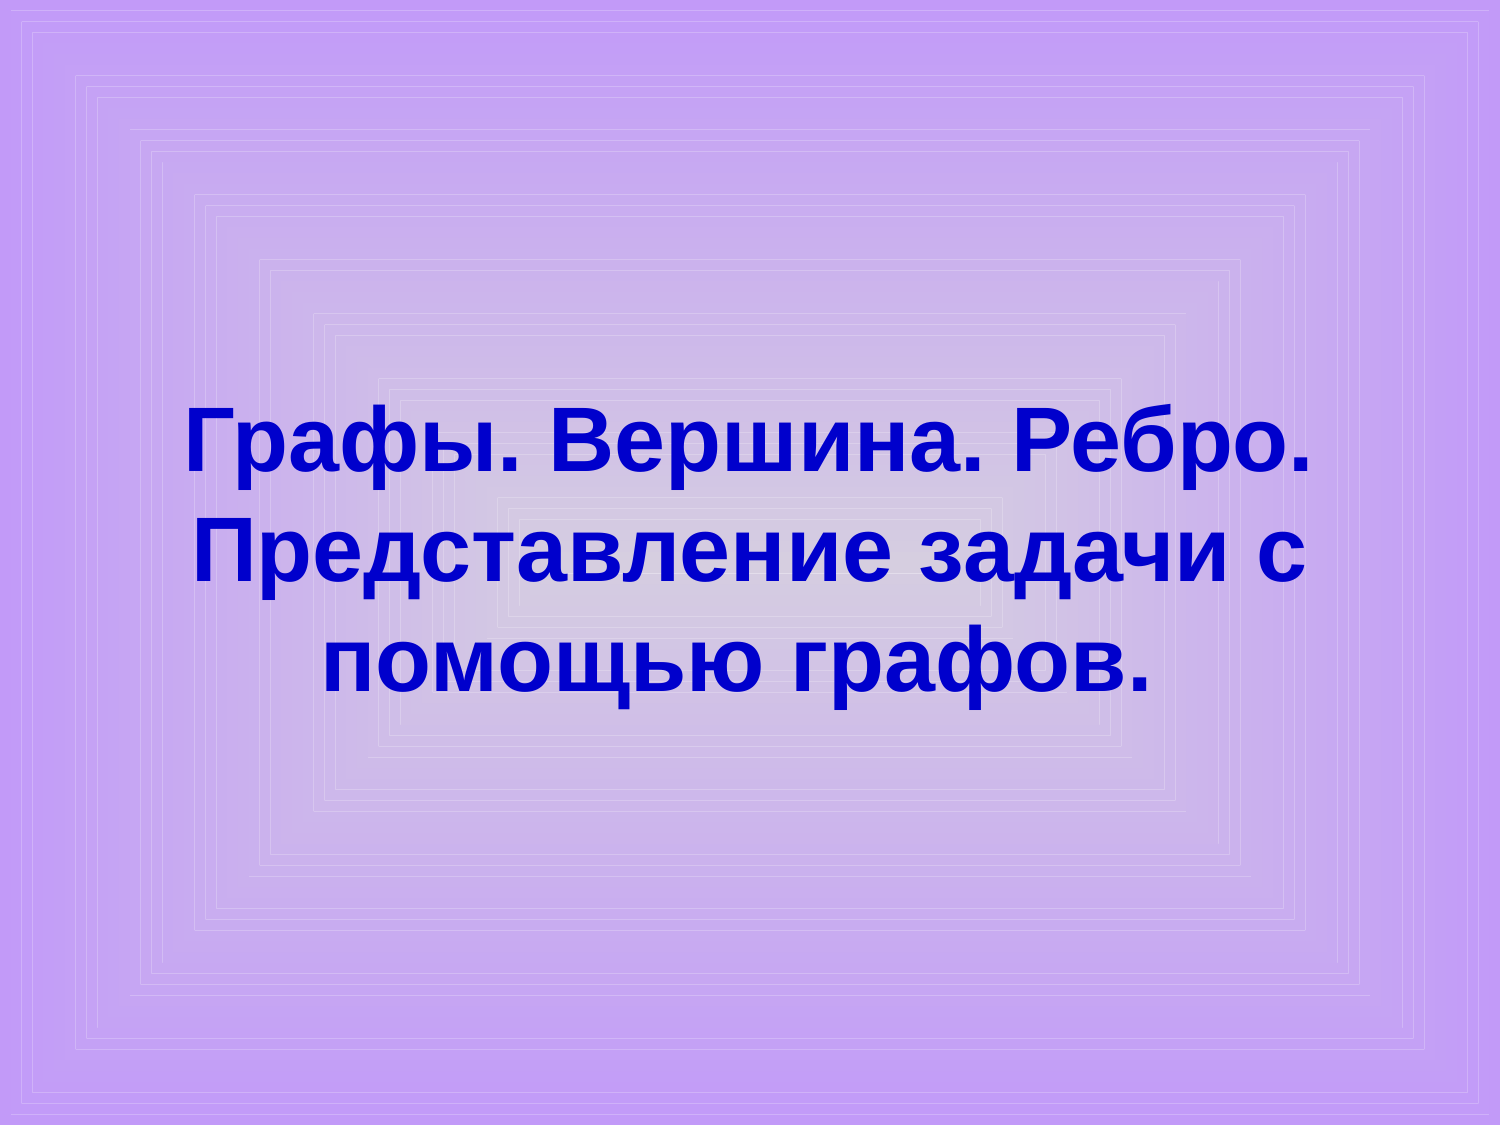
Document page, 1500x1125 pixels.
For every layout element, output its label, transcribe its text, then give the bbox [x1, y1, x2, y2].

title Графы. Вершина. Ребро. Представление задачи с помощью графов. [111, 349, 1388, 740]
